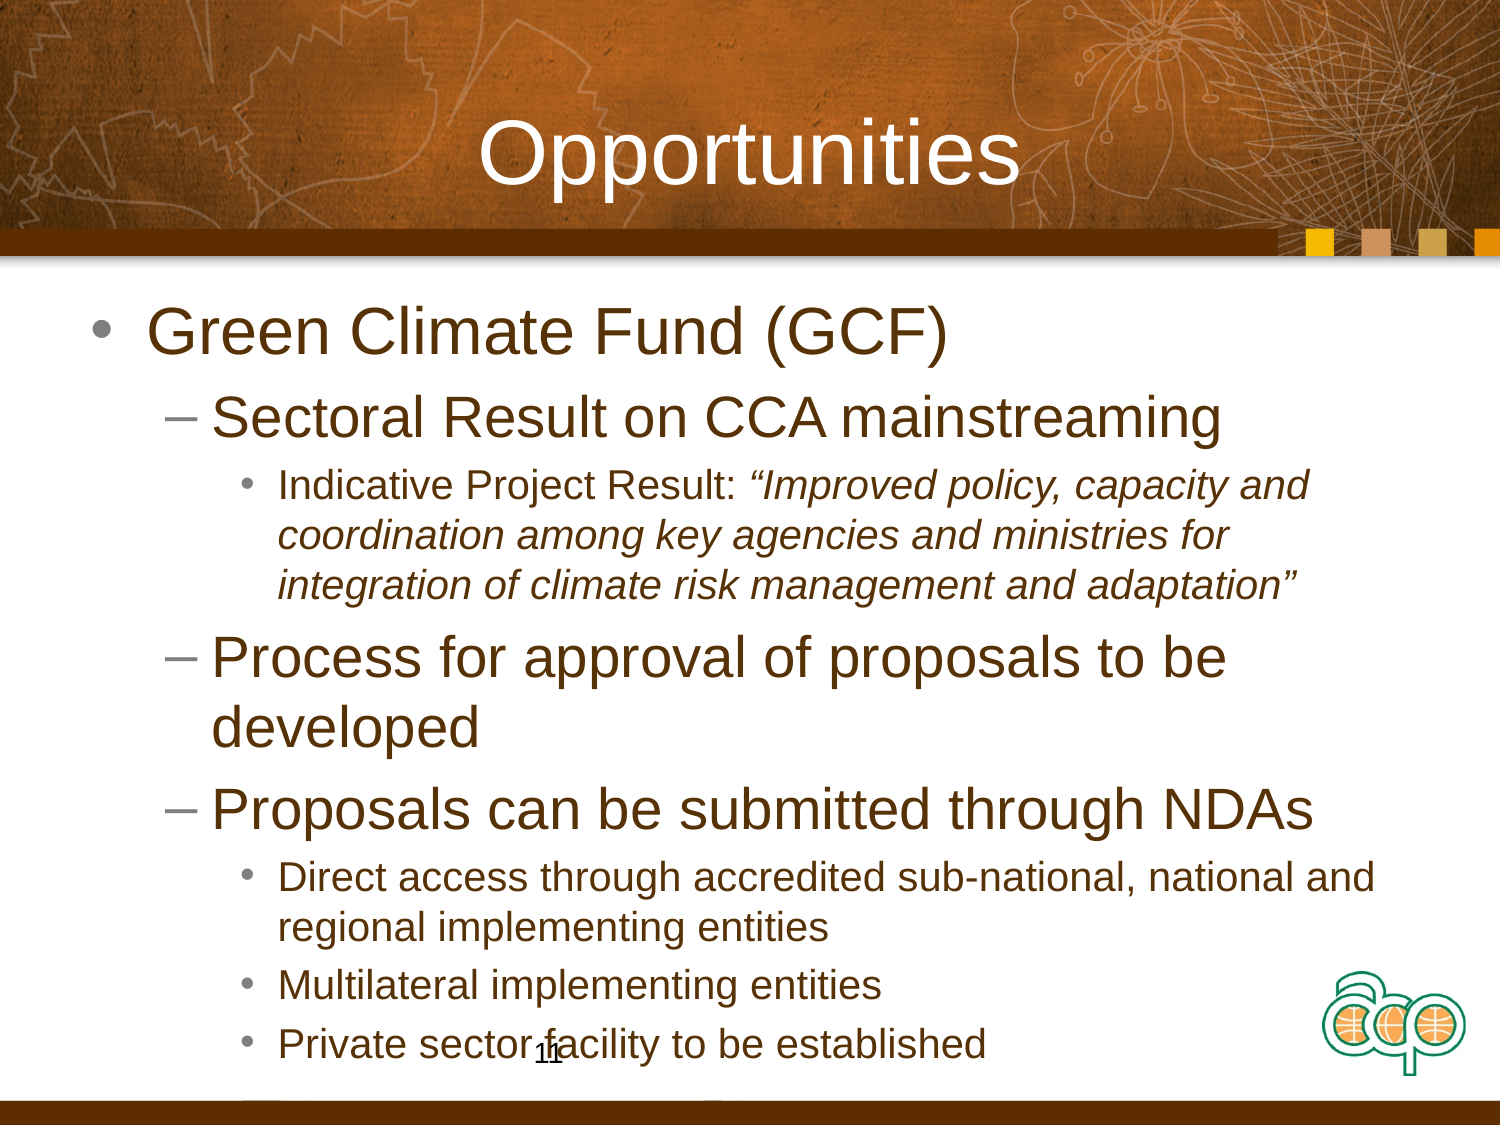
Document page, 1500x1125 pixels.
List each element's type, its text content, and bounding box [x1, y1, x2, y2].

title Opportunities [74, 62, 1426, 234]
slide_number 11 [518, 1027, 869, 1071]
list Green Climate Fund (GCF) Sectoral Result on CCA mainstreaming Indicative Project Result: “Improved policy, capacity and coordination among key agencies and ministries for integration of climate risk management and adaptation” Process for approval of proposals to be developed Proposals can be submitted through NDAs Direct access through accredited sub-national, national and regional implementing entities Multilateral implementing entities Private sector facility to be established [74, 280, 1426, 936]
picture [0, 0, 1500, 1125]
